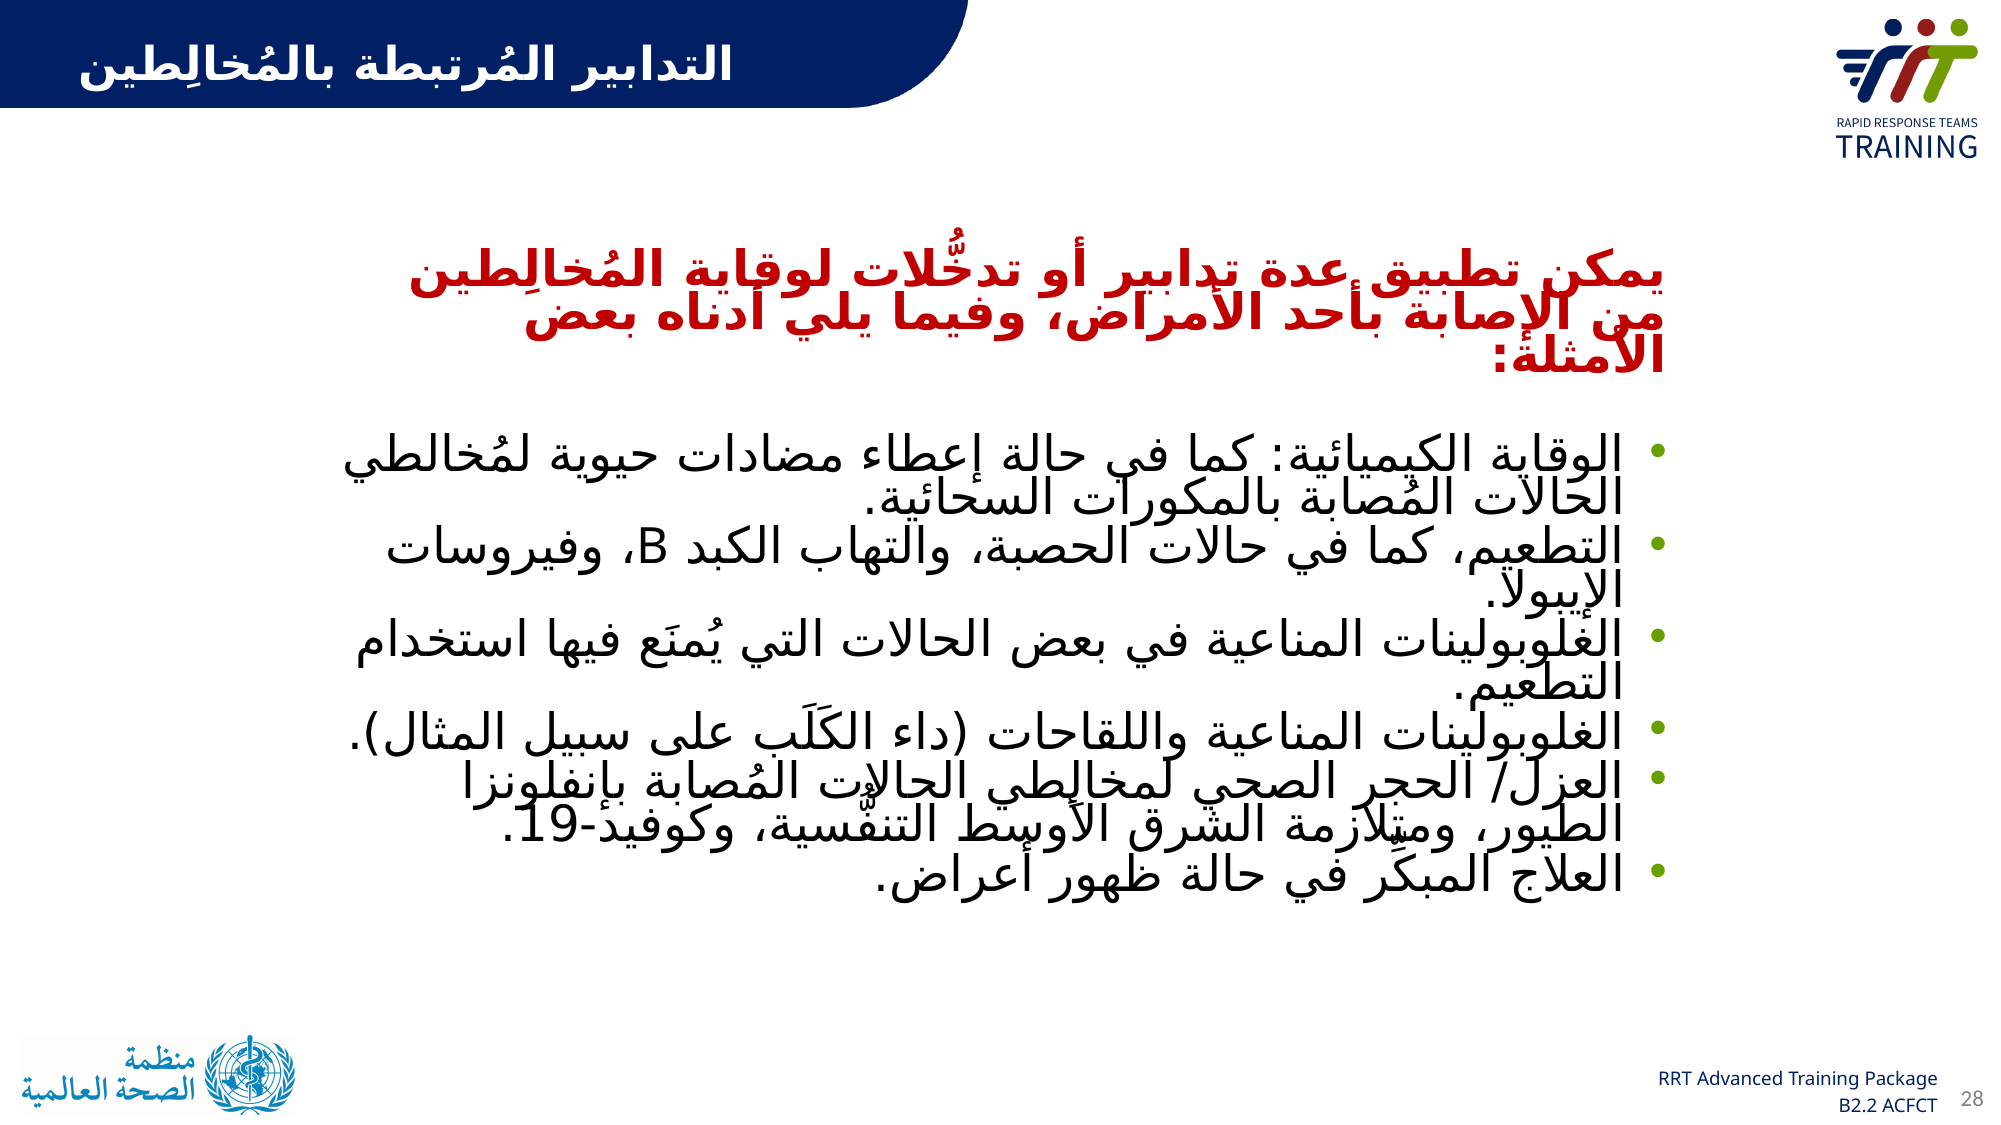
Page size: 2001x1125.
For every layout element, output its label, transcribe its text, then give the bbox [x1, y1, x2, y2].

text_box التدابير المُرتبطة بالمُخالِطين [31, 11, 743, 118]
picture [252, 1050, 258, 1059]
picture [22, 1035, 295, 1115]
picture [0, 0, 969, 108]
list يمكن تطبيق عدة تدابير أو تدخُّلات لوقاية المُخالِطين من الإصابة بأحد الأمراض، وفيما يلي أدناه بعض الأمثلة: الوقاية الكيميائية: كما في حالة إعطاء مضادات حيوية لمُخالطي الحالات المُصابة بالمكورات السحائية. التطعيم، كما في حالات الحصبة، والتهاب الكبد B، وفيروسات الإيبولا. الغلوبولينات المناعية في بعض الحالات التي يُمنَع فيها استخدام التطعيم. الغلوبولينات المناعية واللقاحات (داء الكَلَب على سبيل المثال). العزل/ الحجر الصحي لمخالِطي الحالات المُصابة بإنفلونزا الطيور، ومتلازمة الشرق الأوسط التنفُّسية، وكوفيد-19. العلاج المبكِّر في حالة ظهور أعراض. [325, 243, 1675, 909]
picture [1835, 19, 1978, 167]
